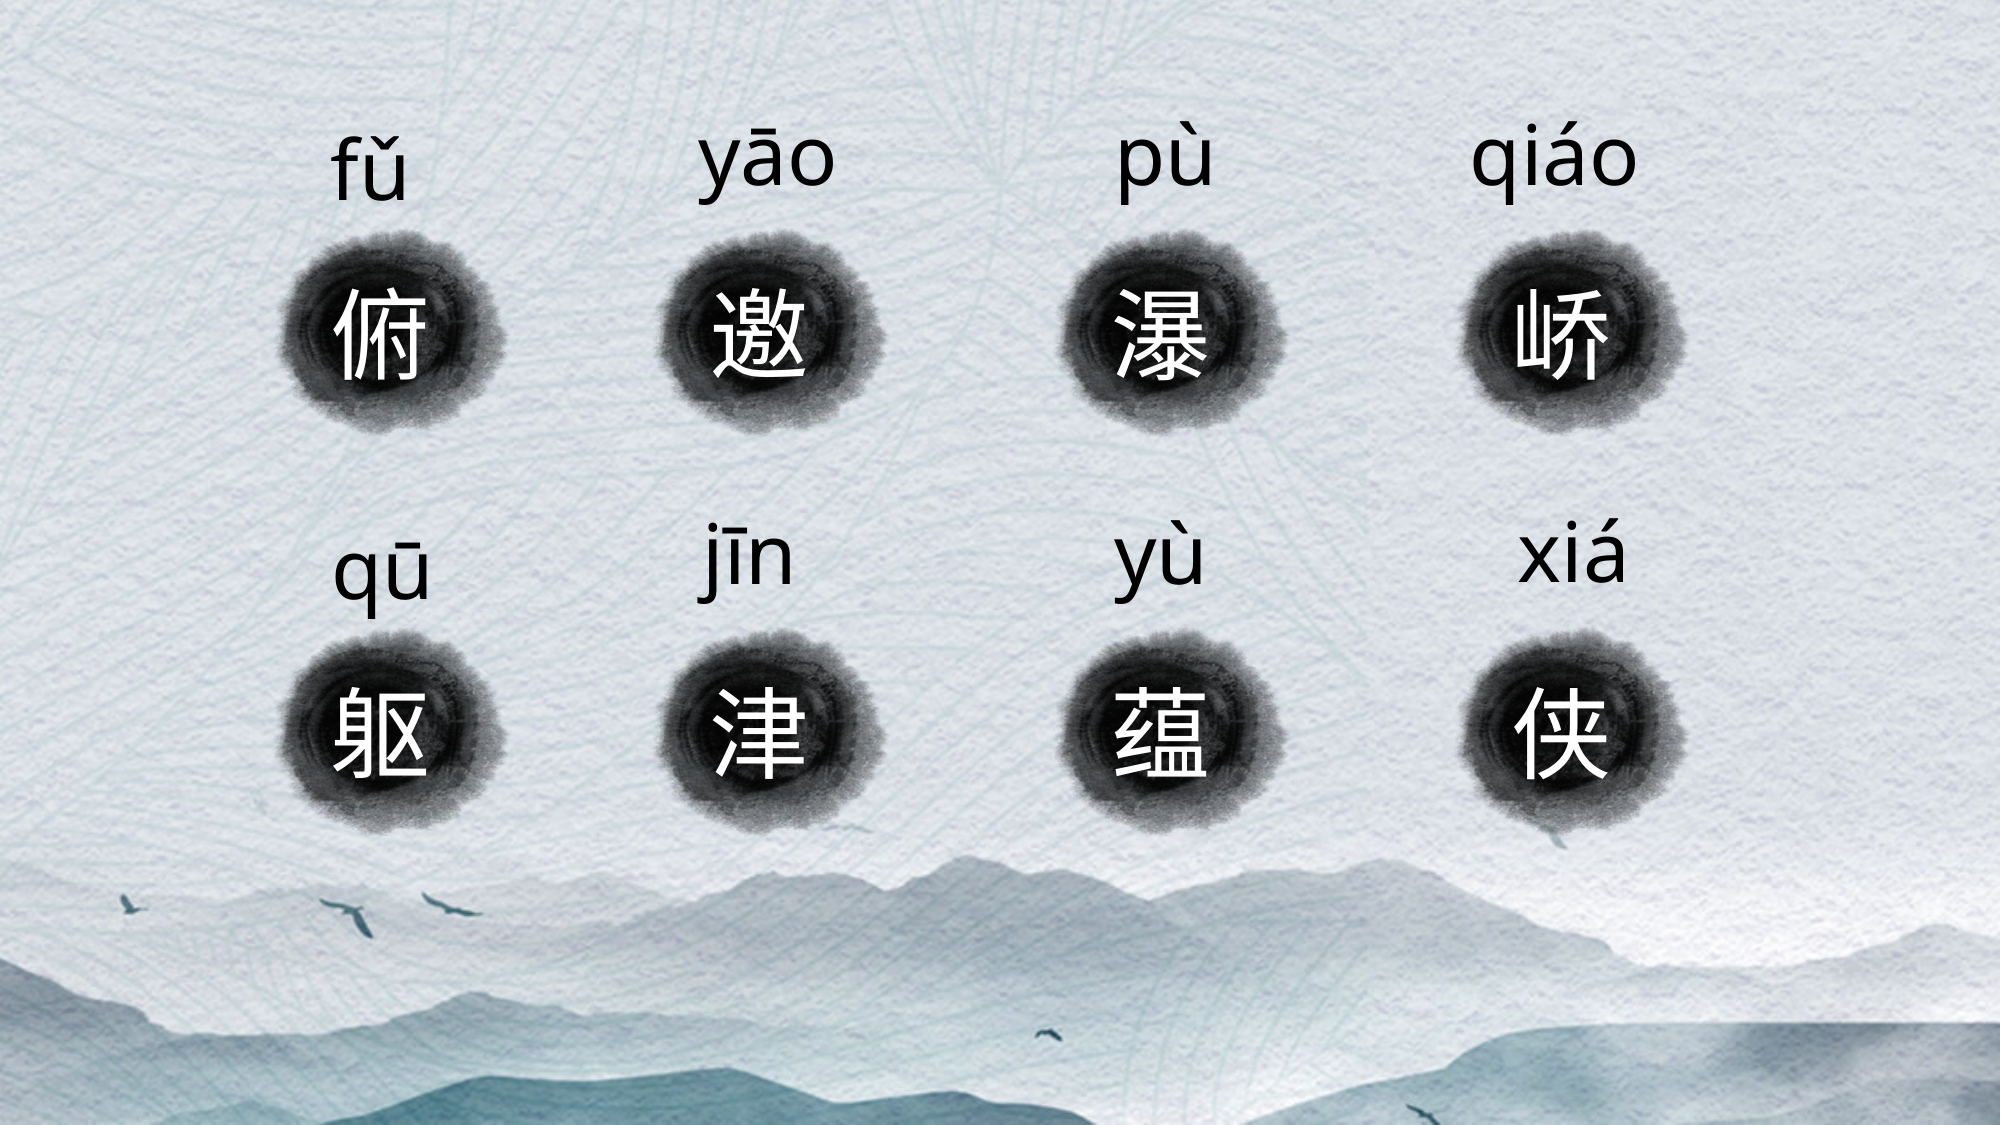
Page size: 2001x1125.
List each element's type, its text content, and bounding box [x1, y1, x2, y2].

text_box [1044, 611, 1303, 841]
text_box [643, 611, 902, 841]
text_box yù [1099, 493, 1224, 609]
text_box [643, 212, 902, 441]
text_box fǔ [315, 109, 426, 212]
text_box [264, 212, 523, 441]
text_box jīn [688, 493, 827, 609]
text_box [1445, 212, 1703, 441]
picture [0, 0, 2000, 1125]
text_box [1044, 212, 1303, 441]
text_box qū [316, 508, 450, 611]
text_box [264, 611, 523, 841]
text_box xiá [1503, 492, 1645, 607]
text_box yāo [683, 94, 853, 209]
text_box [1445, 611, 1703, 841]
text_box qiáo [1455, 94, 1655, 209]
text_box pù [1099, 94, 1233, 209]
